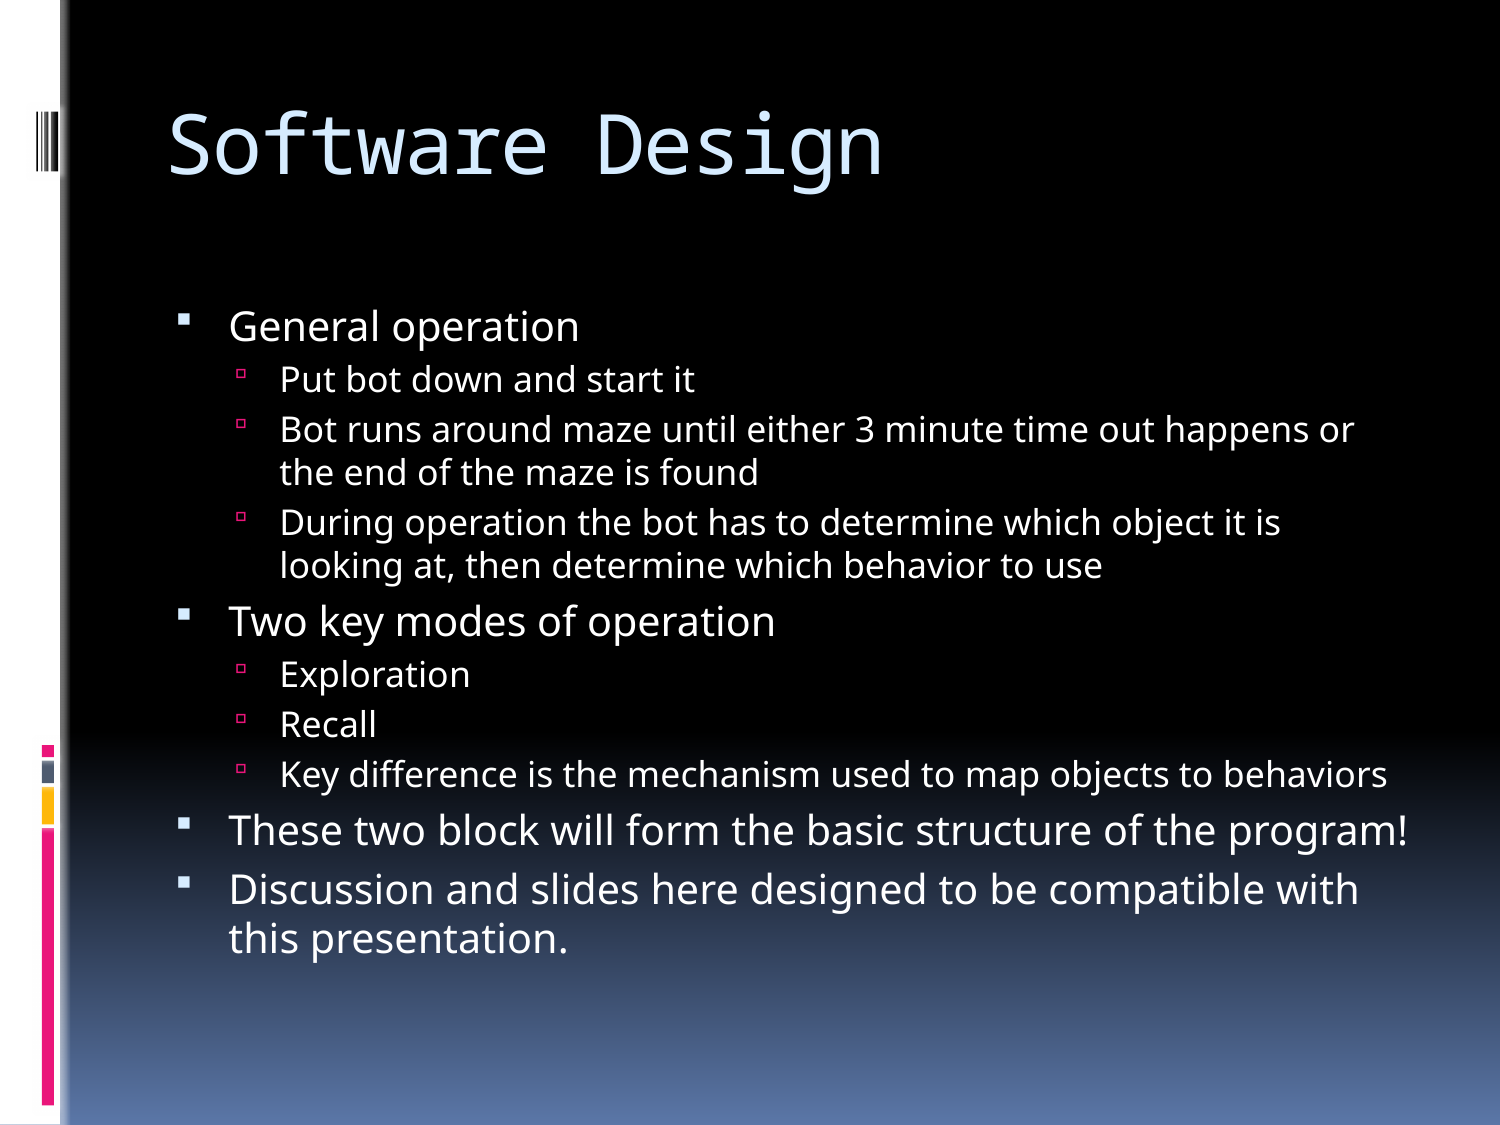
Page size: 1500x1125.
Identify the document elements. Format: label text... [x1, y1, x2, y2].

title Software Design [150, 83, 1425, 234]
list General operation Put bot down and start it Bot runs around maze until either 3 minute time out happens or the end of the maze is found During operation the bot has to determine which object it is looking at, then determine which behavior to use Two key modes of operation Exploration Recall Key difference is the mechanism used to map objects to behaviors These two block will form the basic structure of the program! Discussion and slides here designed to be compatible with this presentation. [150, 292, 1425, 1043]
